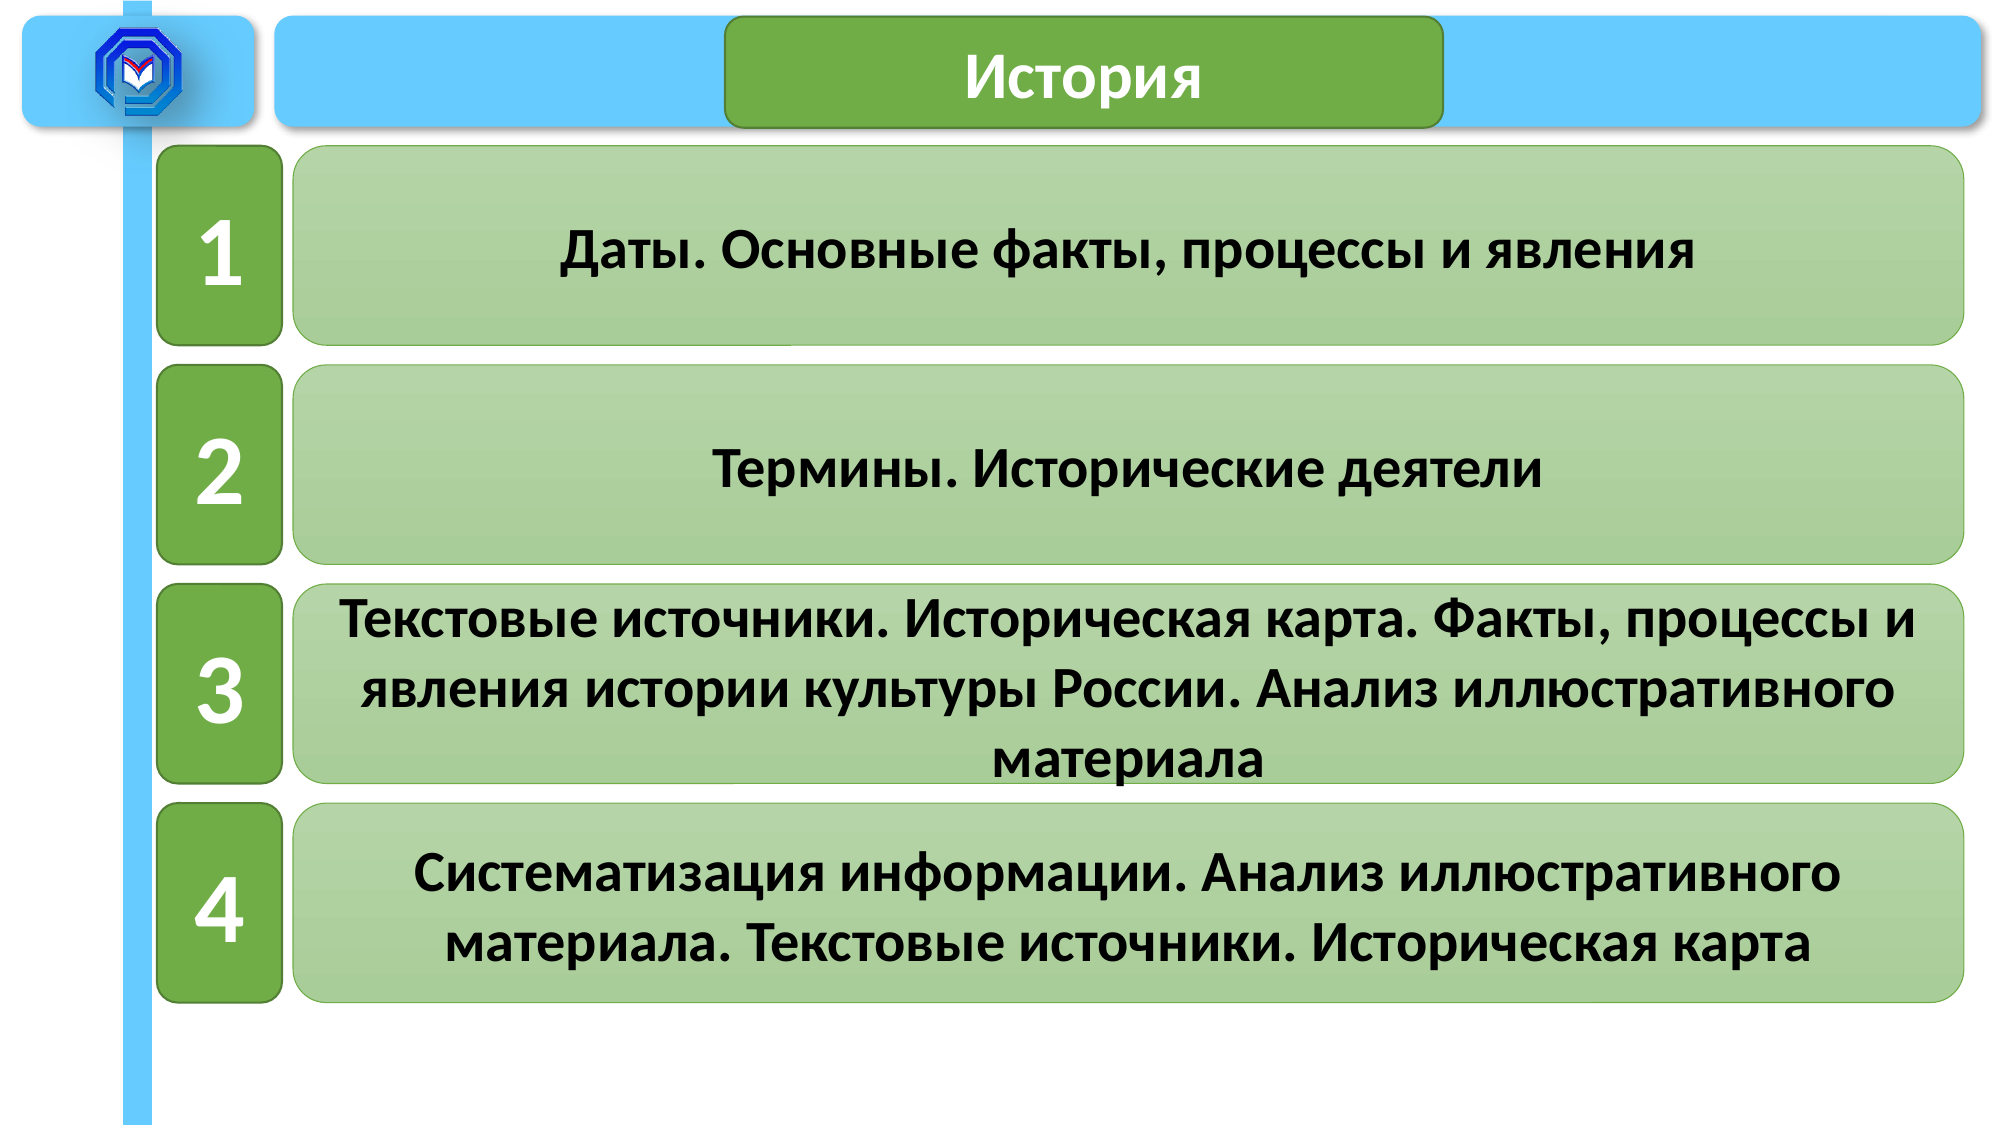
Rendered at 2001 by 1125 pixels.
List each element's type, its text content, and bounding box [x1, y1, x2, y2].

text_box Текстовые источники. Историческая карта. Факты, процессы и явления истории культуры России. Анализ иллюстративного материала [292, 583, 1965, 785]
text_box Систематизация информации. Анализ иллюстративного материала. Текстовые источники. Историческая карта [292, 802, 1965, 1004]
text_box 2 [155, 363, 284, 566]
text_box 3 [155, 582, 284, 785]
text_box Даты. Основные факты, процессы и явления [292, 145, 1965, 346]
text_box 4 [155, 801, 284, 1004]
picture [91, 23, 186, 119]
text_box Термины. Исторические деятели [292, 364, 1965, 565]
text_box История [723, 15, 1445, 129]
text_box 1 [155, 144, 284, 347]
